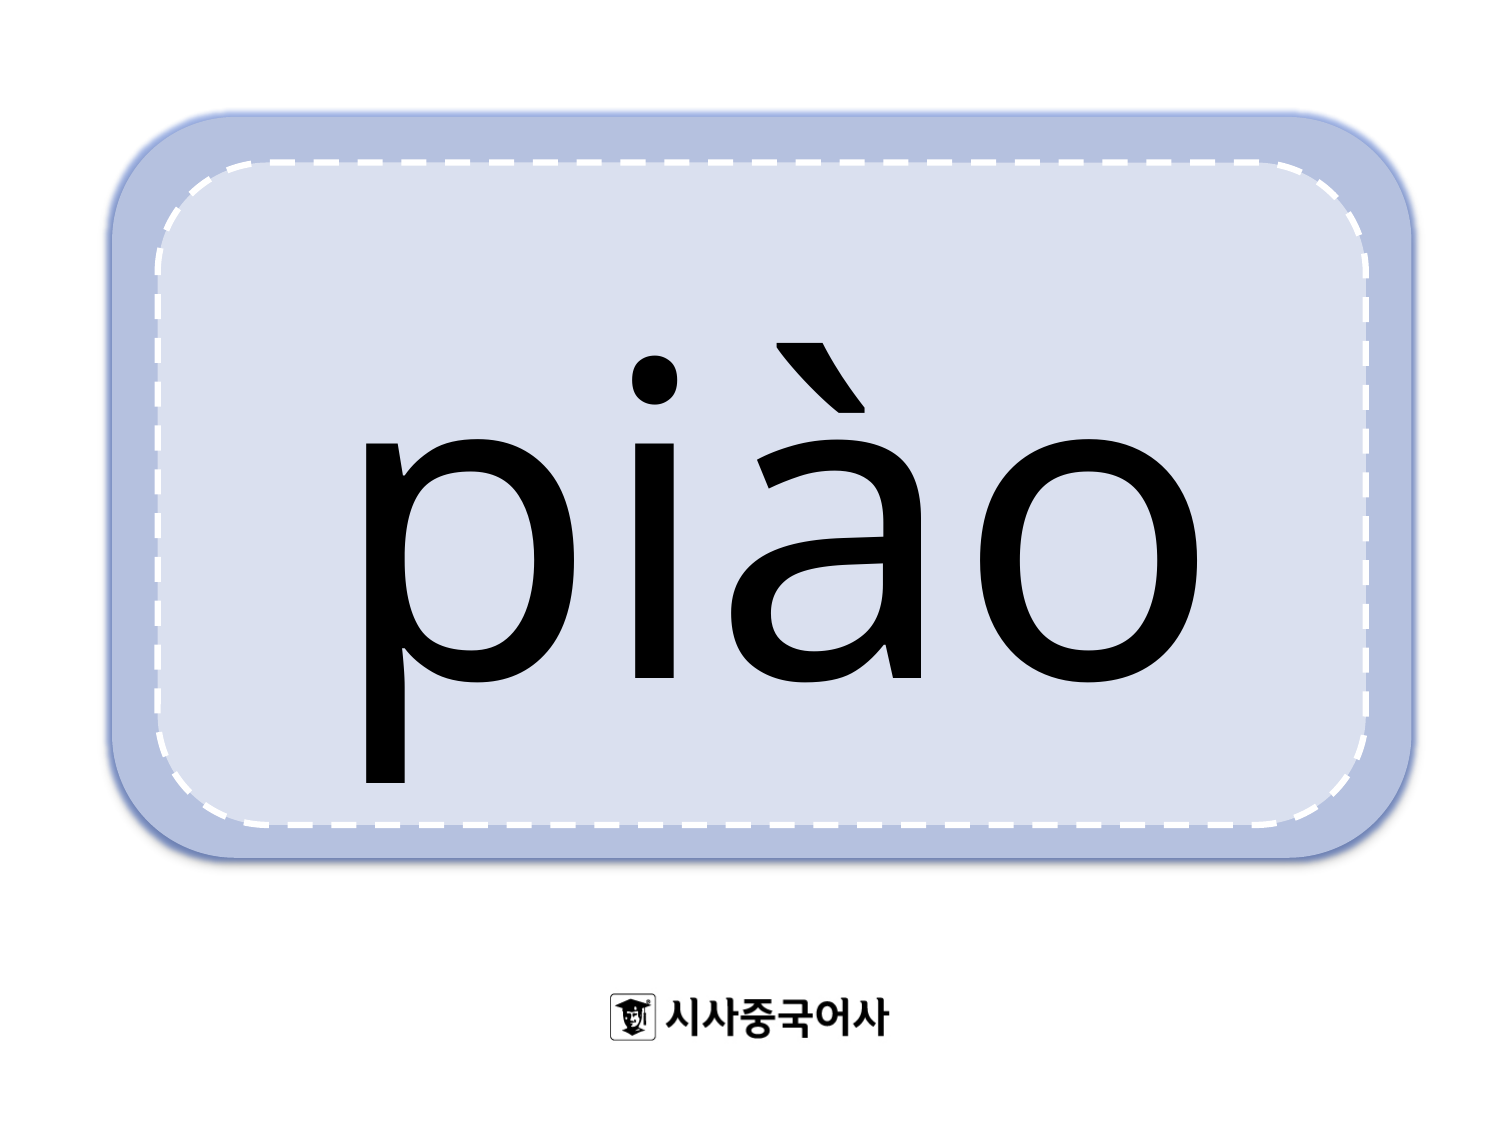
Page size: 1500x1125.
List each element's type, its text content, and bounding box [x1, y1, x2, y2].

text_box piào [171, 172, 1380, 836]
text_box [162, 160, 1371, 824]
picture [602, 987, 898, 1047]
